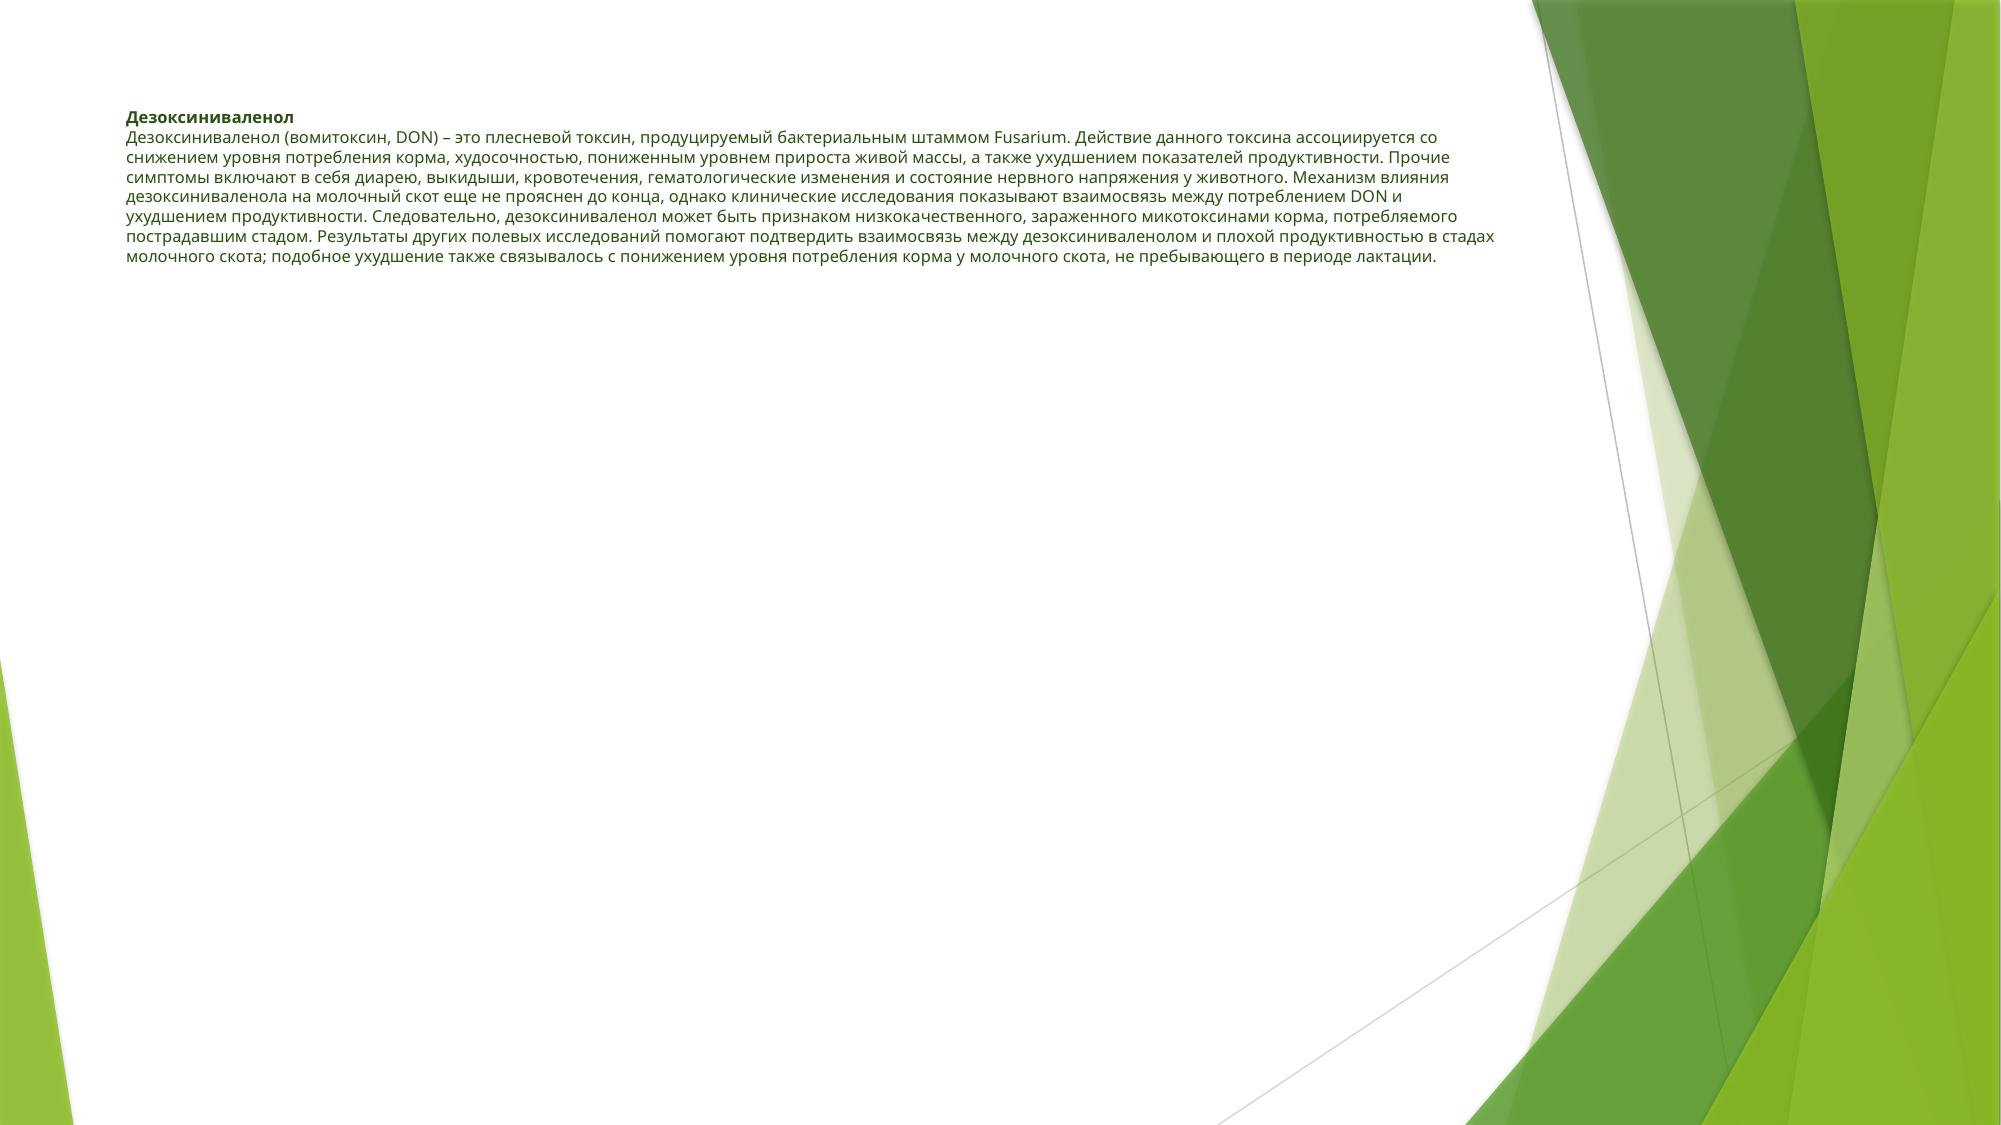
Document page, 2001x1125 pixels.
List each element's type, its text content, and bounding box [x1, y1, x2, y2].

title Дезоксиниваленол Дезоксиниваленол (вомитоксин, DON) – это плесневой токсин, продуцируемый бактериальным штаммом Fusarium. Действие данного токсина ассоциируется со снижением уровня потребления корма, худосочностью, пониженным уровнем прироста живой массы, а также ухудшением показателей продуктивности. Прочие симптомы включают в себя диарею, выкидыши, кровотечения, гематологические изменения и состояние нервного напряжения у животного. Механизм влияния дезоксиниваленола на молочный скот еще не прояснен до конца, однако клинические исследования показывают взаимосвязь между потреблением DON и ухудшением продуктивности. Следовательно, дезоксиниваленол может быть признаком низкокачественного, зараженного микотоксинами корма, потребляемого пострадавшим стадом. Результаты других полевых исследований помогают подтвердить взаимосвязь между дезоксиниваленолом и плохой продуктивностью в стадах молочного скота; подобное ухудшение также связывалось с понижением уровня потребления корма у молочного скота, не пребывающего в периоде лактации. [111, 99, 1522, 317]
